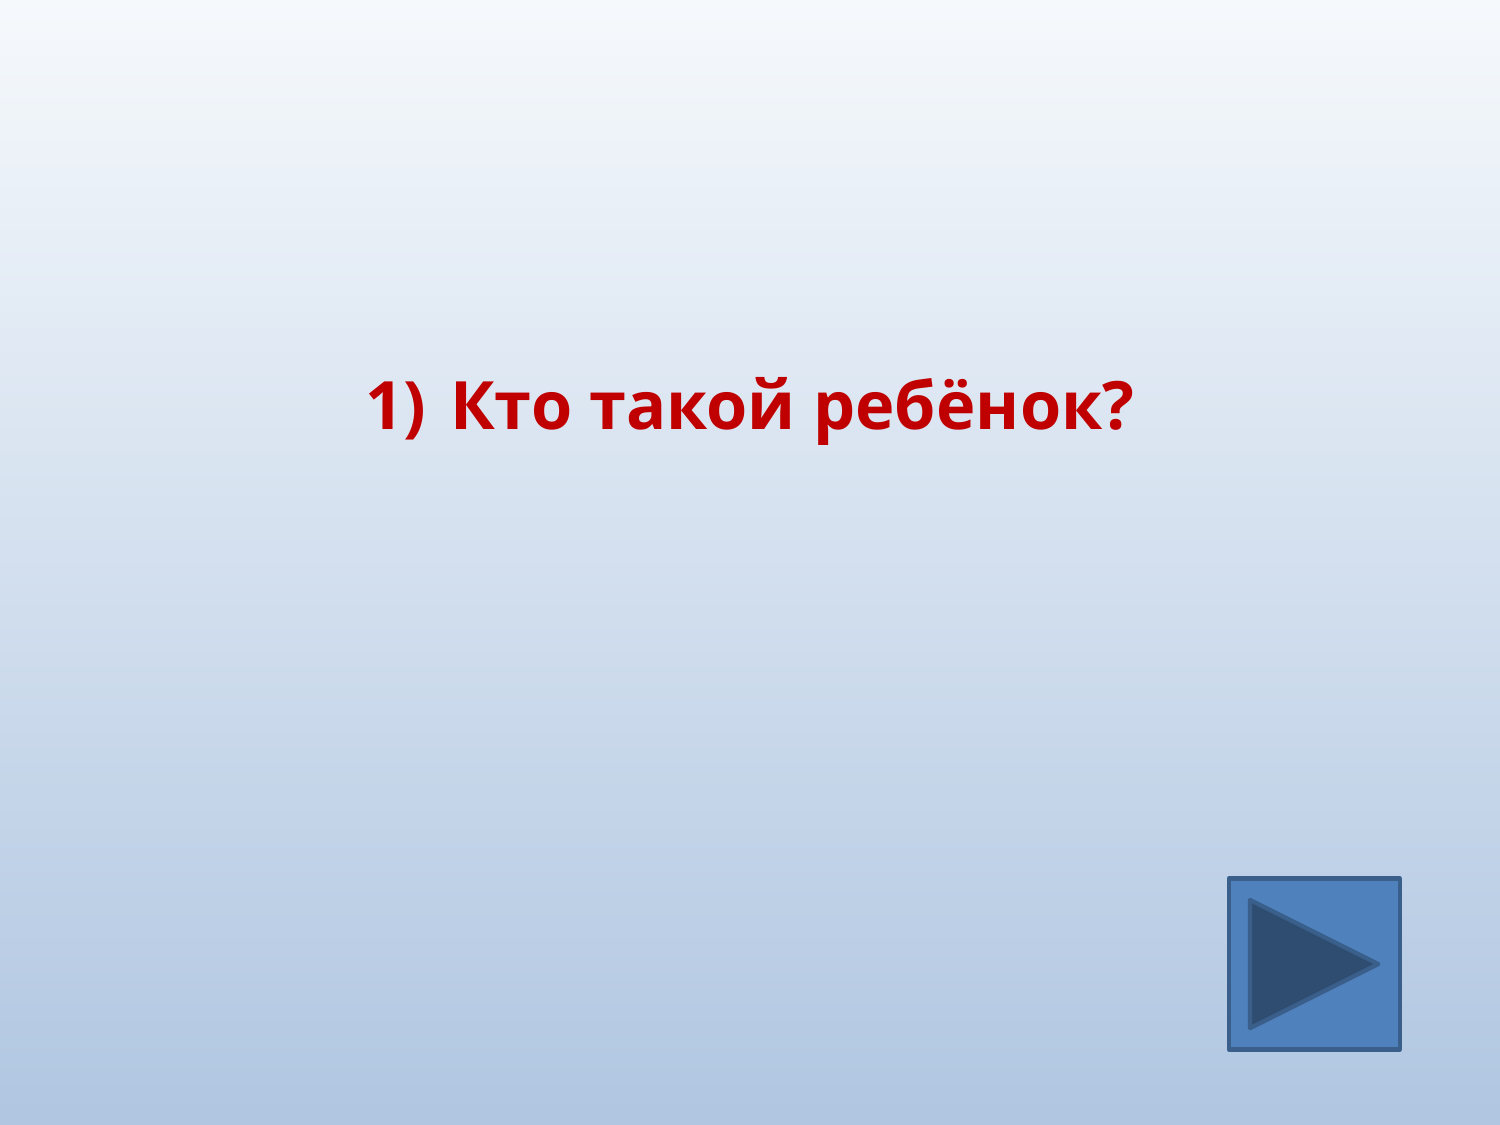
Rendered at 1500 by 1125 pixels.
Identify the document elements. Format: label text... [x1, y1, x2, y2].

text_box [1227, 876, 1402, 1052]
list Кто такой ребёнок? [75, 262, 1425, 1005]
